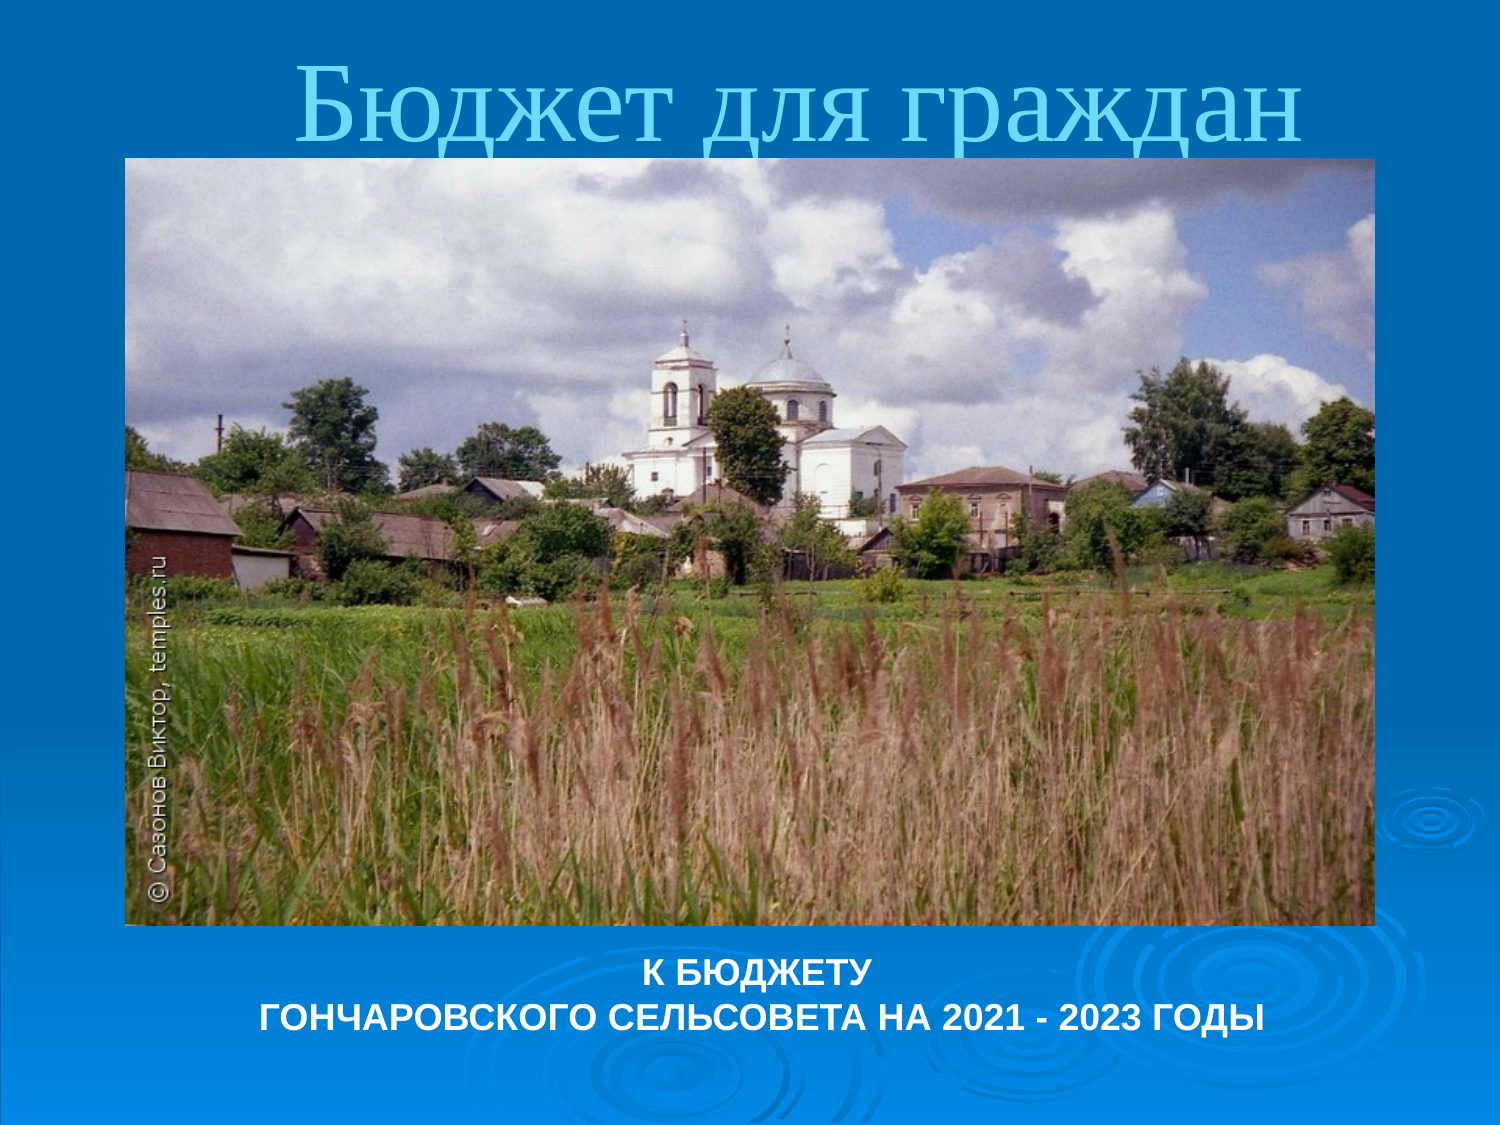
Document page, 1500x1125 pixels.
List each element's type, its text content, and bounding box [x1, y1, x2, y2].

picture [124, 158, 1376, 927]
text_box К БЮДЖЕТУ ГОНЧАРОВСКОГО СЕЛЬСОВЕТА НА 2021 - 2023 ГОДЫ [129, 940, 1395, 1046]
subtitle Бюджет для граждан [182, 18, 1309, 157]
